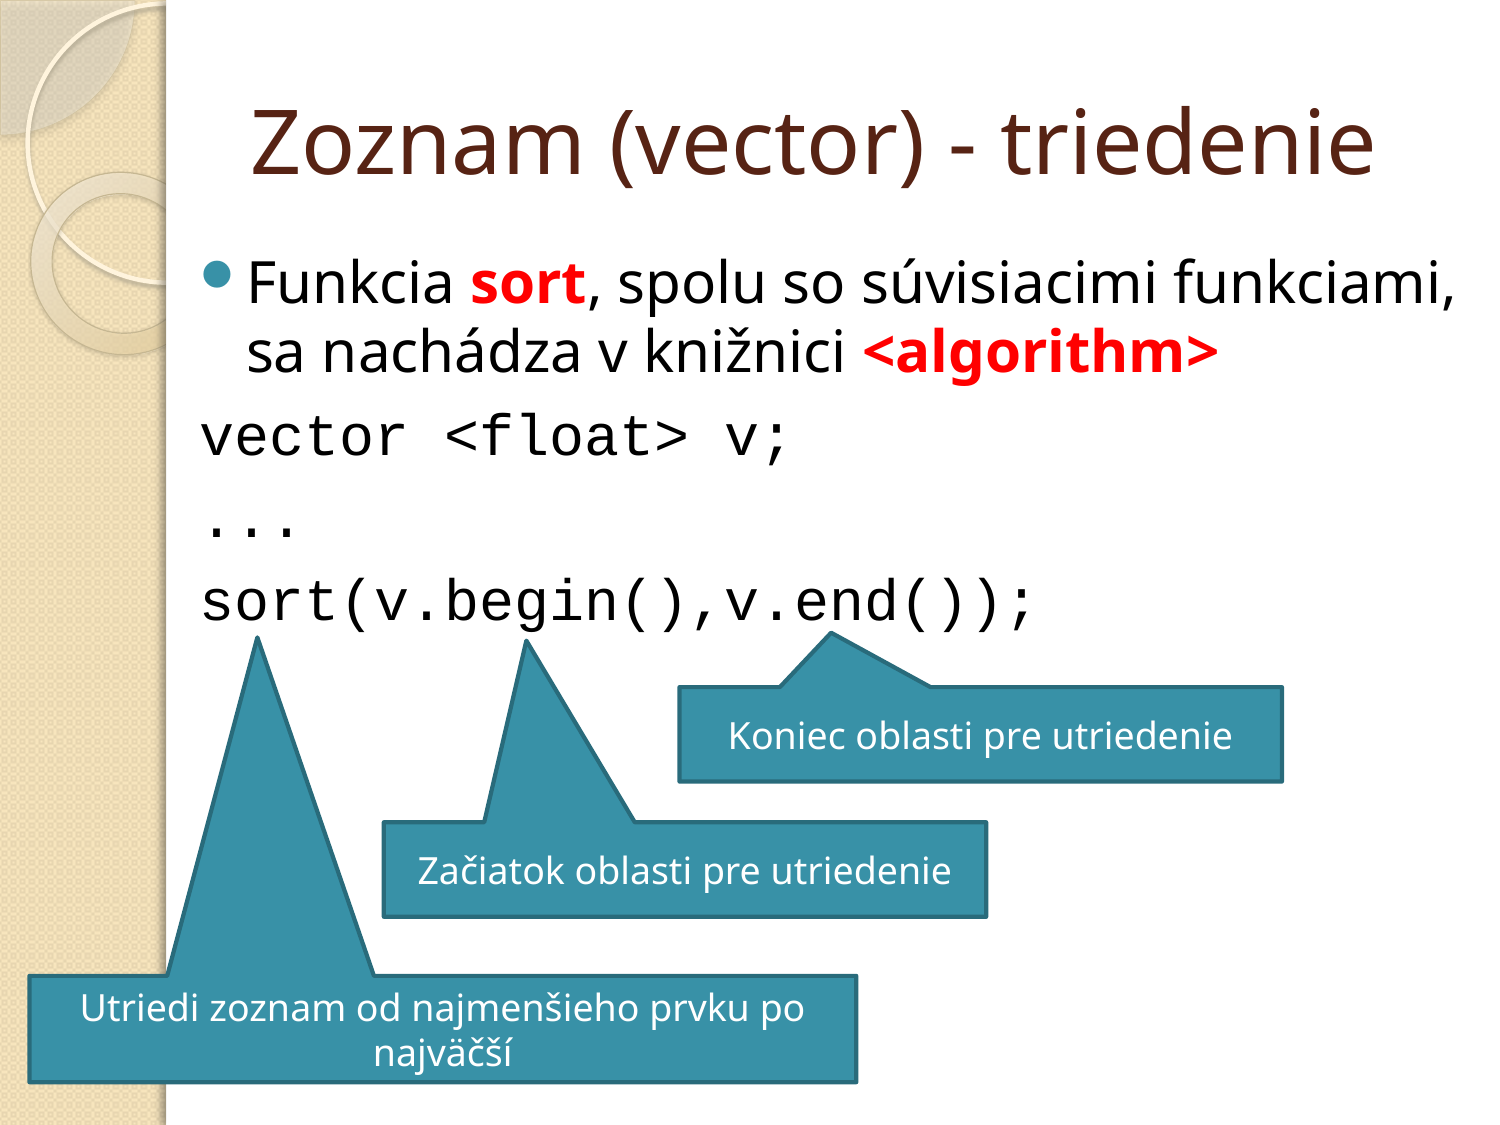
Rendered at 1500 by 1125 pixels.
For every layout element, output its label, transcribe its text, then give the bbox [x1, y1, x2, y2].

list Funkcia sort, spolu so súvisiacimi funkciami, sa nachádza v knižnici <algorithm> vector <float> v; ... sort(v.begin(),v.end()); [171, 237, 1500, 1125]
text_box Začiatok oblasti pre utriedenie [381, 638, 989, 919]
text_box Utriedi zoznam od najmenšieho prvku po najväčší [27, 635, 859, 1085]
text_box Koniec oblasti pre utriedenie [677, 630, 1285, 784]
title Zoznam (vector) - triedenie [235, 45, 1466, 233]
